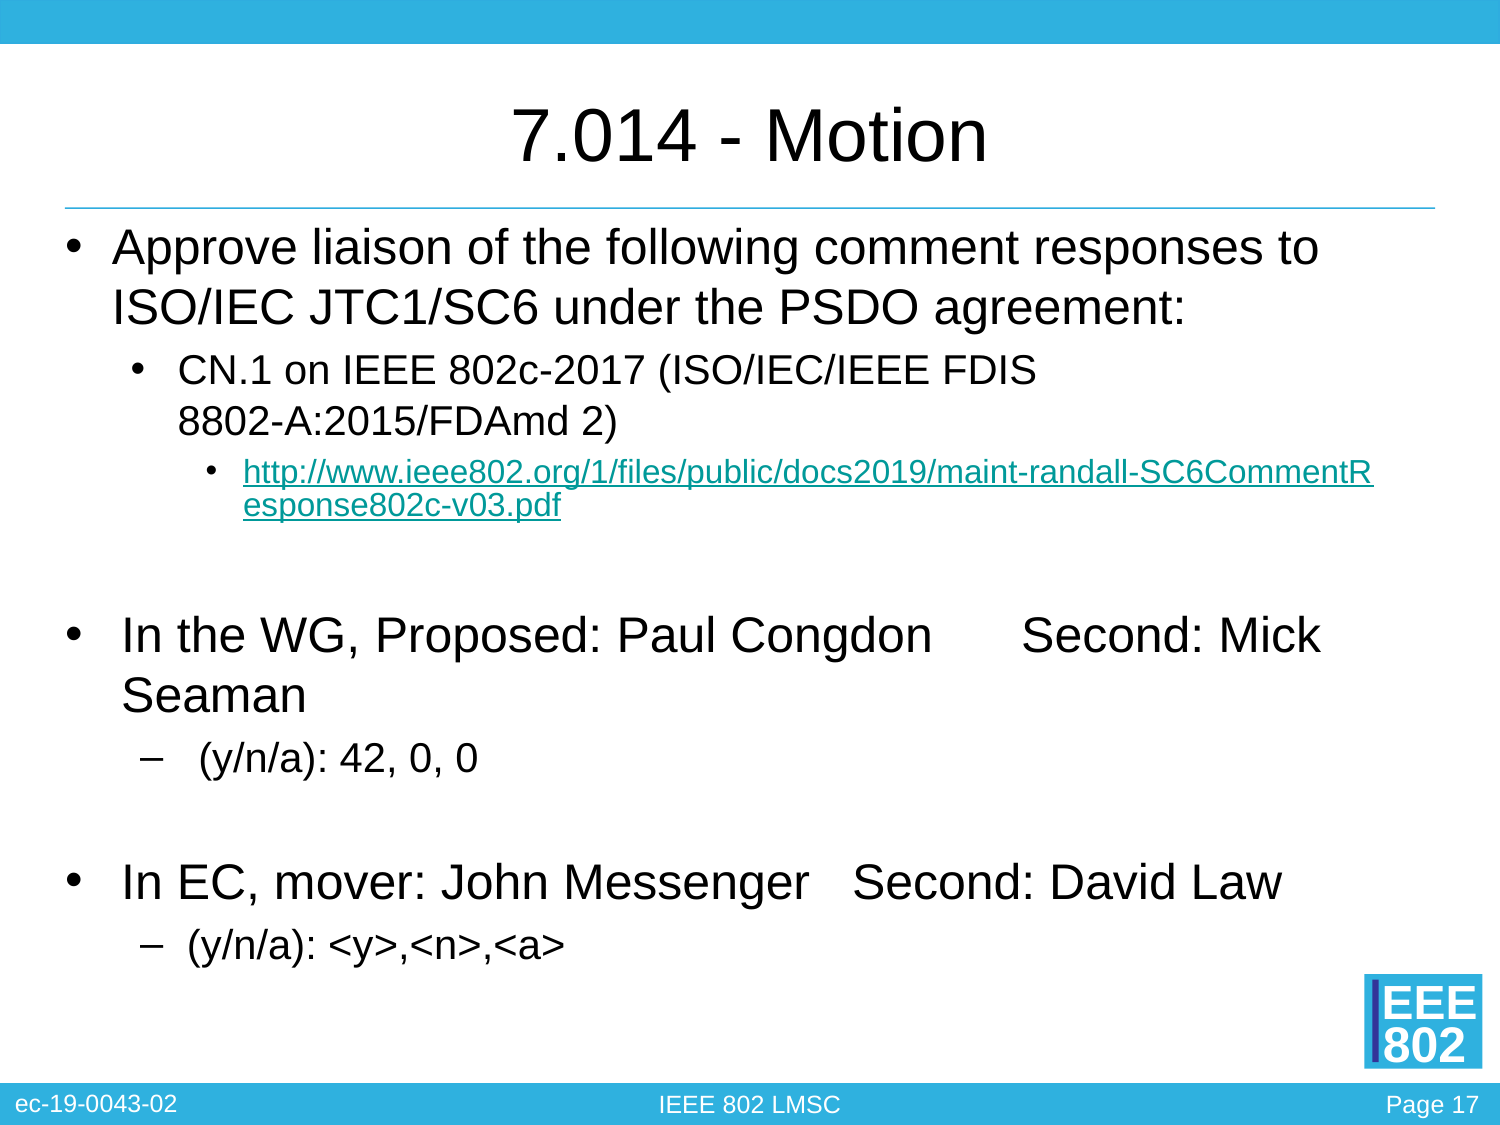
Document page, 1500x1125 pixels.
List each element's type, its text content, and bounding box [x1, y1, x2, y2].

list Approve liaison of the following comment responses to ISO/IEC JTC1/SC6 under the PSDO agreement: CN.1 on IEEE 802c-2017 (ISO/IEC/IEEE FDIS 8802-A:2015/FDAmd 2) http://www.ieee802.org/1/files/public/docs2019/maint-randall-SC6CommentResponse802c-v03.pdf In the WG, Proposed: Paul Congdon Second: Mick Seaman (y/n/a): 42, 0, 0 In EC, mover: John Messenger Second: David Law (y/n/a): <y>,<n>,<a> [50, 207, 1400, 1025]
title 7.014 - Motion [75, 66, 1425, 197]
